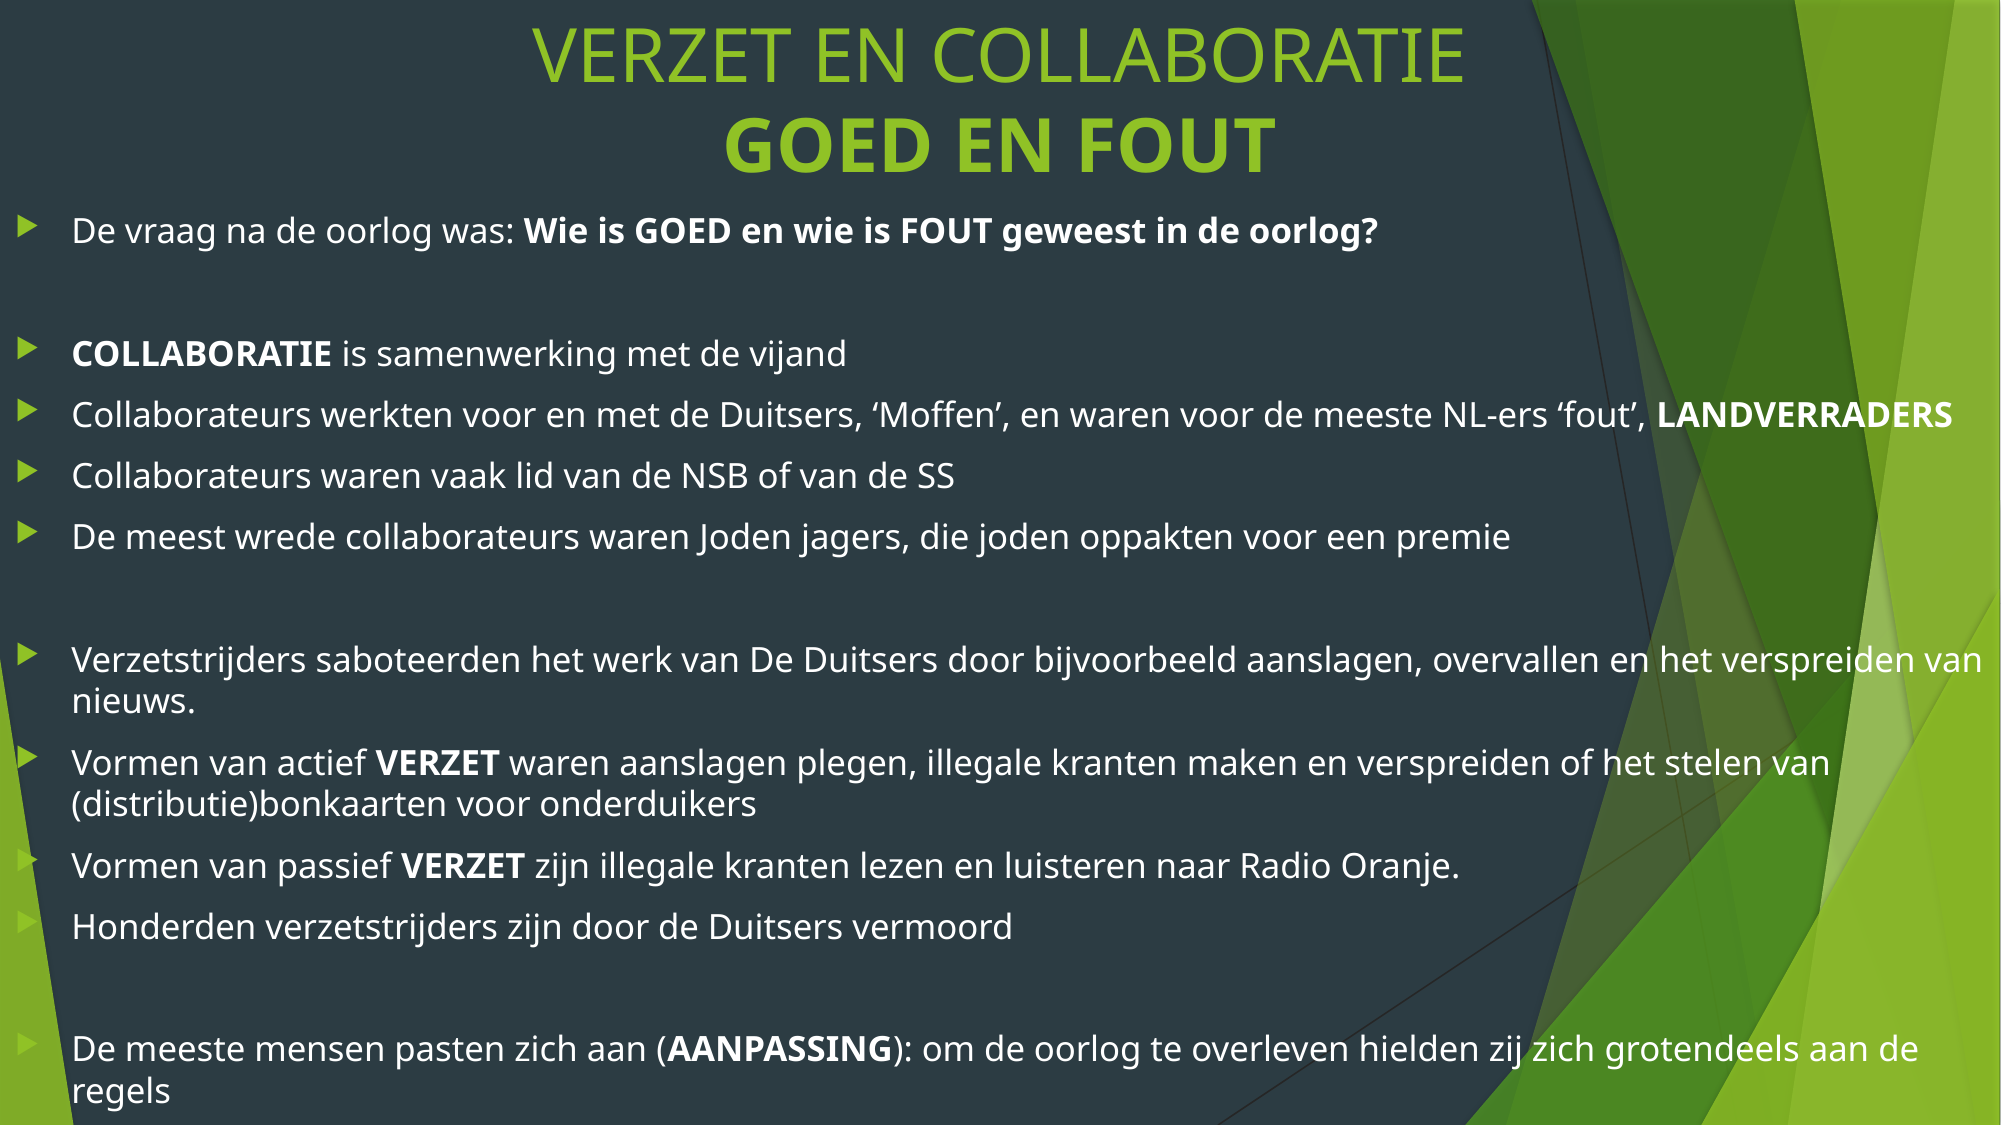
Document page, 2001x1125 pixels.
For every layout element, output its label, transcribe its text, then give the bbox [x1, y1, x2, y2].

title VERZET EN COLLABORATIE GOED EN FOUT [0, 0, 2000, 201]
list De vraag na de oorlog was: Wie is GOED en wie is FOUT geweest in de oorlog? COLLABORATIE is samenwerking met de vijand Collaborateurs werkten voor en met de Duitsers, ‘Moffen’, en waren voor de meeste NL-ers ‘fout’, LANDVERRADERS Collaborateurs waren vaak lid van de NSB of van de SS De meest wrede collaborateurs waren Joden jagers, die joden oppakten voor een premie Verzetstrijders saboteerden het werk van De Duitsers door bijvoorbeeld aanslagen, overvallen en het verspreiden van nieuws. Vormen van actief VERZET waren aanslagen plegen, illegale kranten maken en verspreiden of het stelen van (distributie)bonkaarten voor onderduikers Vormen van passief VERZET zijn illegale kranten lezen en luisteren naar Radio Oranje. Honderden verzetstrijders zijn door de Duitsers vermoord De meeste mensen pasten zich aan (AANPASSING): om de oorlog te overleven hielden zij zich grotendeels aan de regels [0, 201, 2000, 1125]
